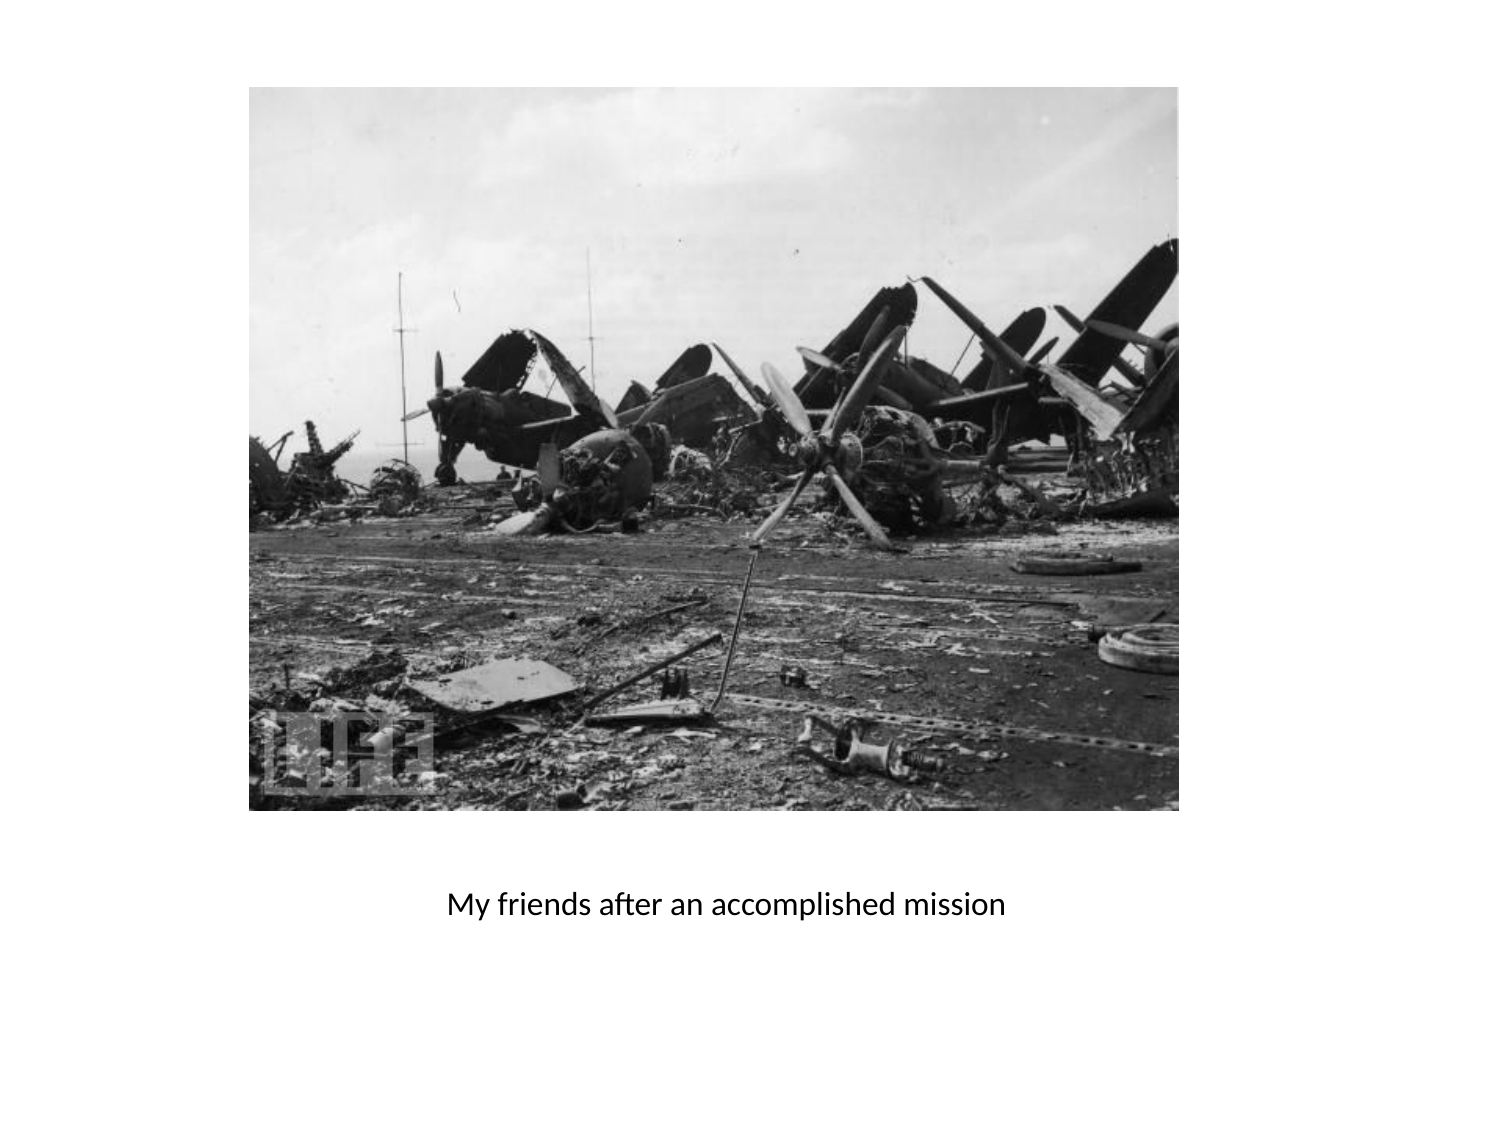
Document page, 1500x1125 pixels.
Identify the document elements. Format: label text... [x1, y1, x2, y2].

text_box My friends after an accomplished mission [426, 874, 1023, 930]
picture [249, 87, 1179, 812]
